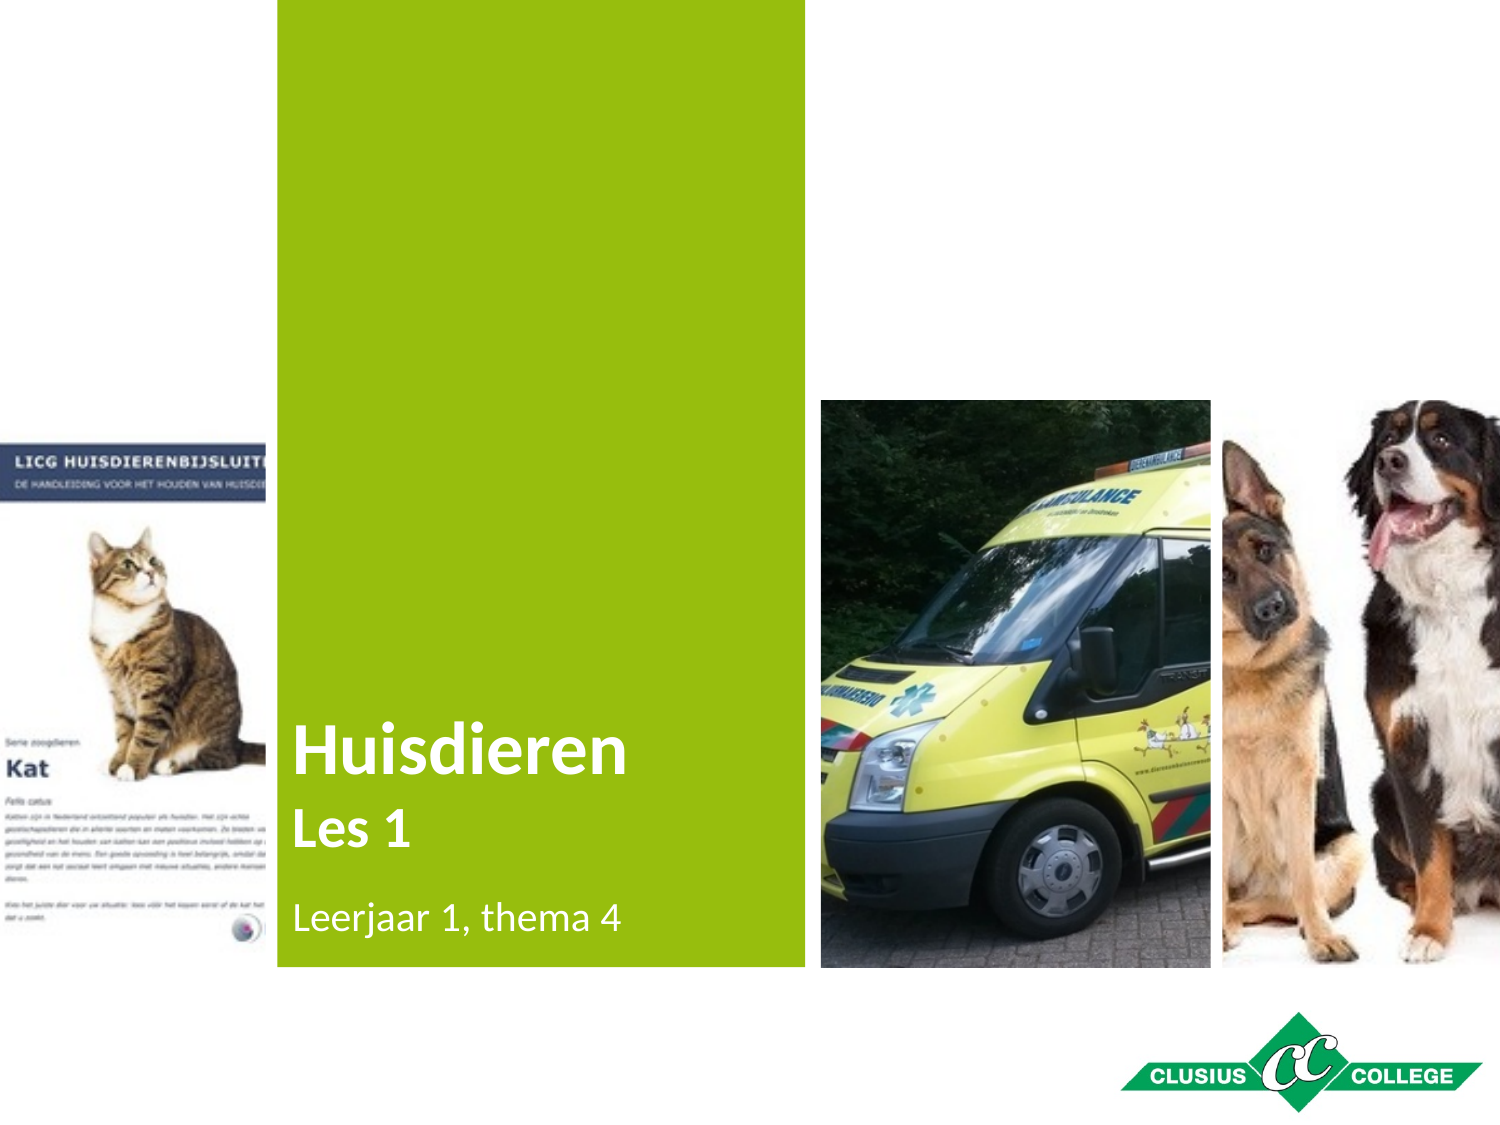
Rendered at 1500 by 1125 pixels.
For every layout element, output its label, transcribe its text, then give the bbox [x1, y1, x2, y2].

title Huisdieren Les 1 [277, 683, 806, 875]
subtitle Leerjaar 1, thema 4 [277, 882, 806, 965]
picture [1103, 999, 1500, 1125]
picture [1222, 399, 1500, 968]
text_box [275, 0, 807, 969]
picture [820, 399, 1211, 968]
picture [0, 399, 266, 968]
